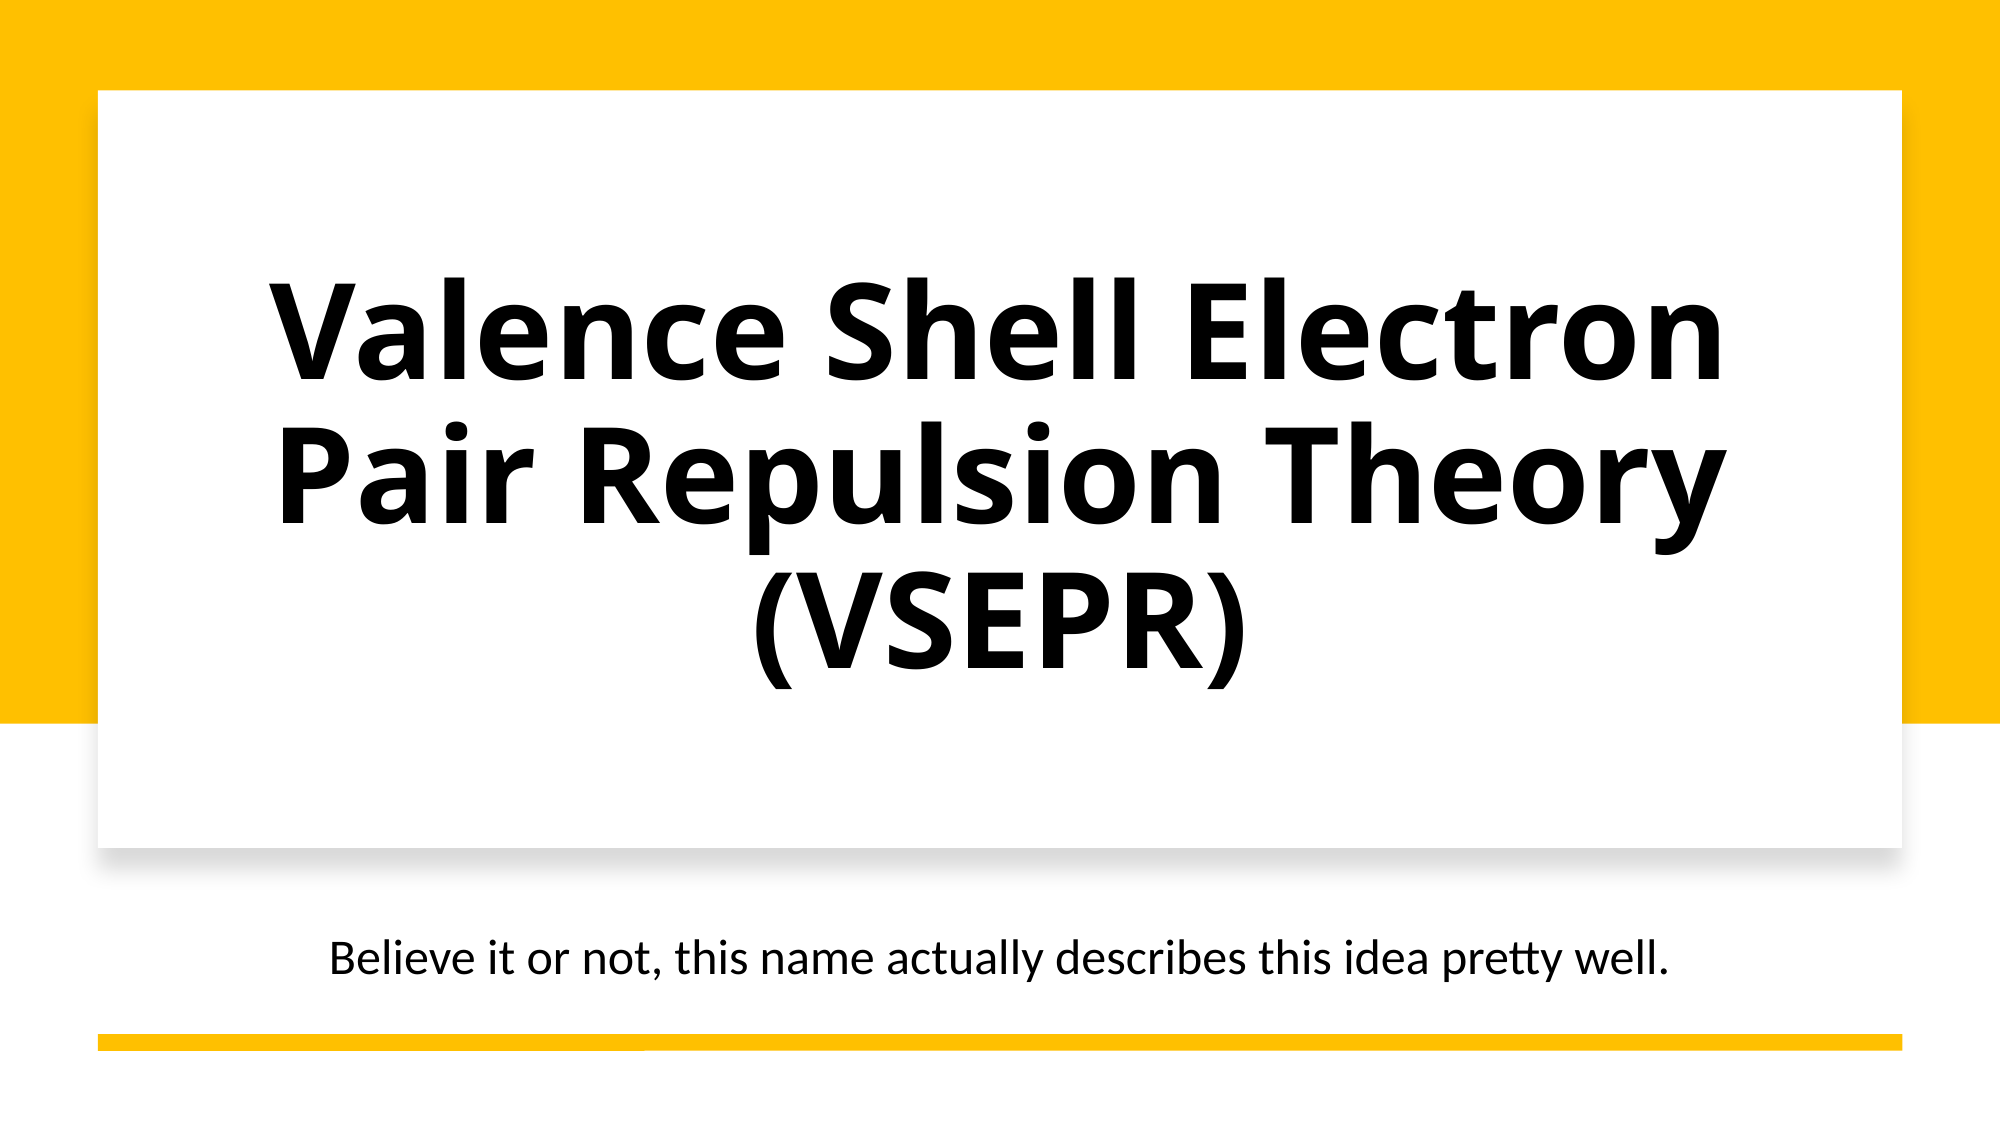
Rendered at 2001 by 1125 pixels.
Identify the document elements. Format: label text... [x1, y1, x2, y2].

text_box [97, 89, 1903, 849]
subtitle Believe it or not, this name actually describes this idea pretty well. [249, 904, 1750, 1012]
title Valence Shell Electron Pair Repulsion Theory (VSEPR) [249, 212, 1750, 750]
text_box [0, 725, 2000, 1125]
text_box [0, 0, 2000, 725]
